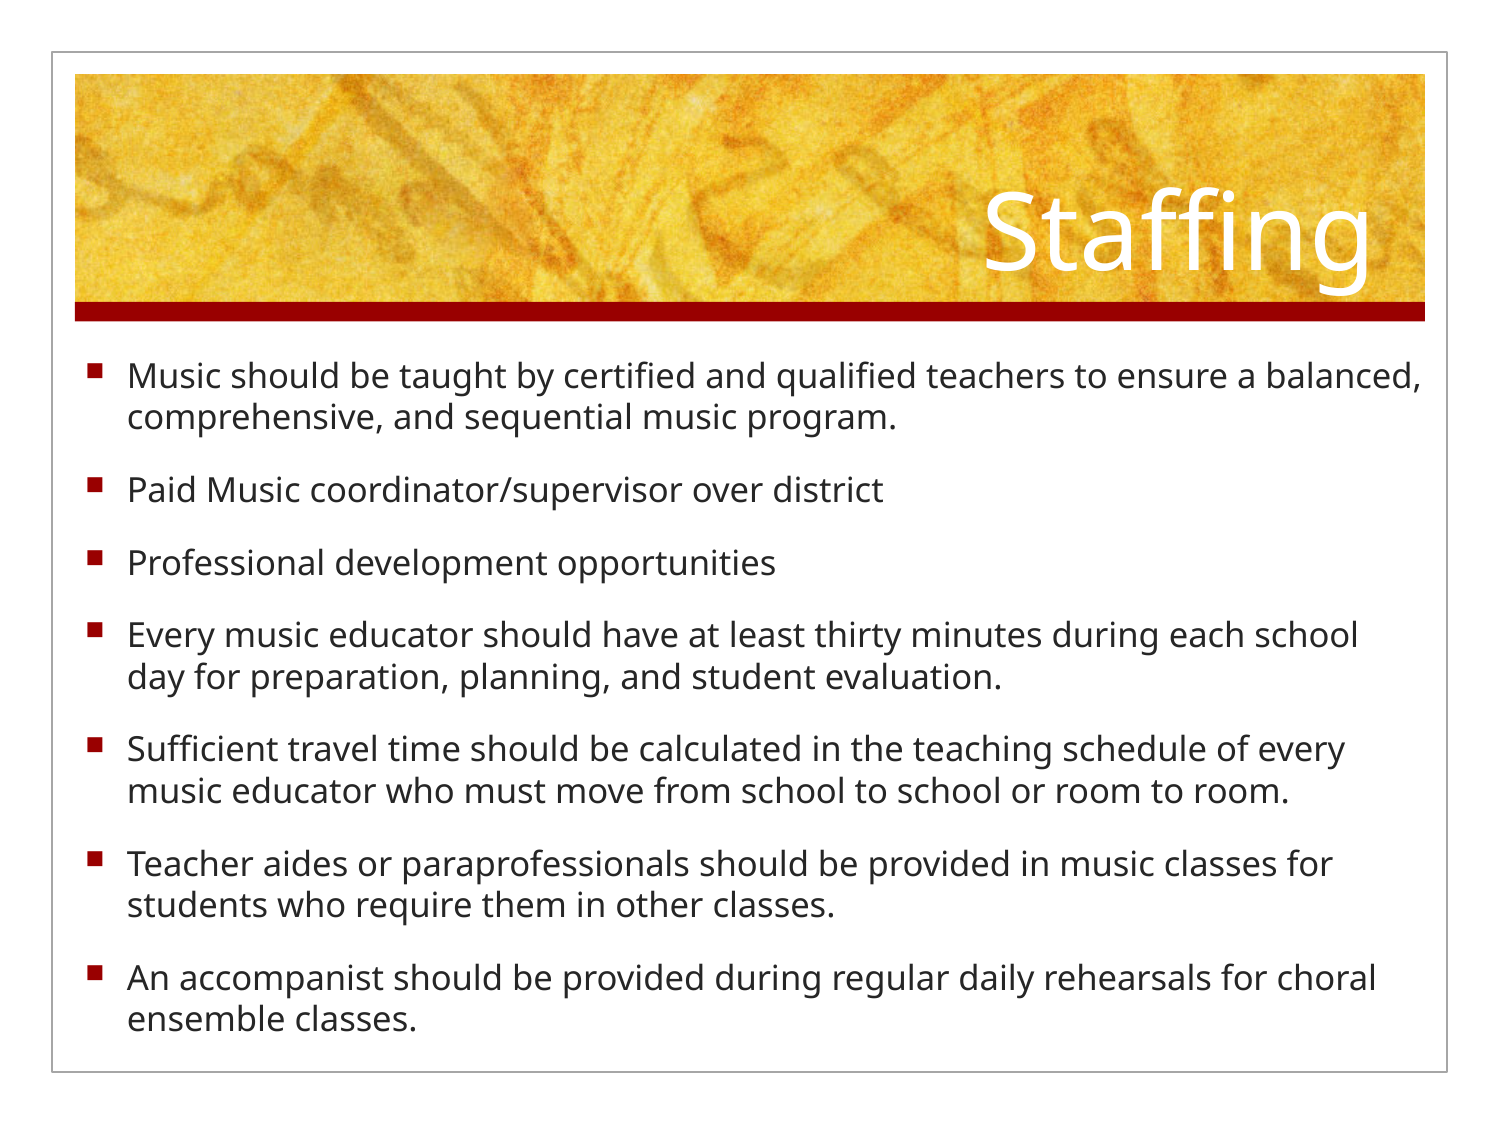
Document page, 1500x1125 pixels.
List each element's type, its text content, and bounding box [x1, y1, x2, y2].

picture [75, 74, 1425, 301]
title Staffing [108, 74, 1392, 292]
list Music should be taught by certified and qualified teachers to ensure a balanced, comprehensive, and sequential music program. Paid Music coordinator/supervisor over district Professional development opportunities Every music educator should have at least thirty minutes during each school day for preparation, planning, and student evaluation. Sufficient travel time should be calculated in the teaching schedule of every music educator who must move from school to school or room to room. Teacher aides or paraprofessionals should be provided in music classes for students who require them in other classes. An accompanist should be provided during regular daily rehearsals for choral ensemble classes. [70, 346, 1441, 1054]
